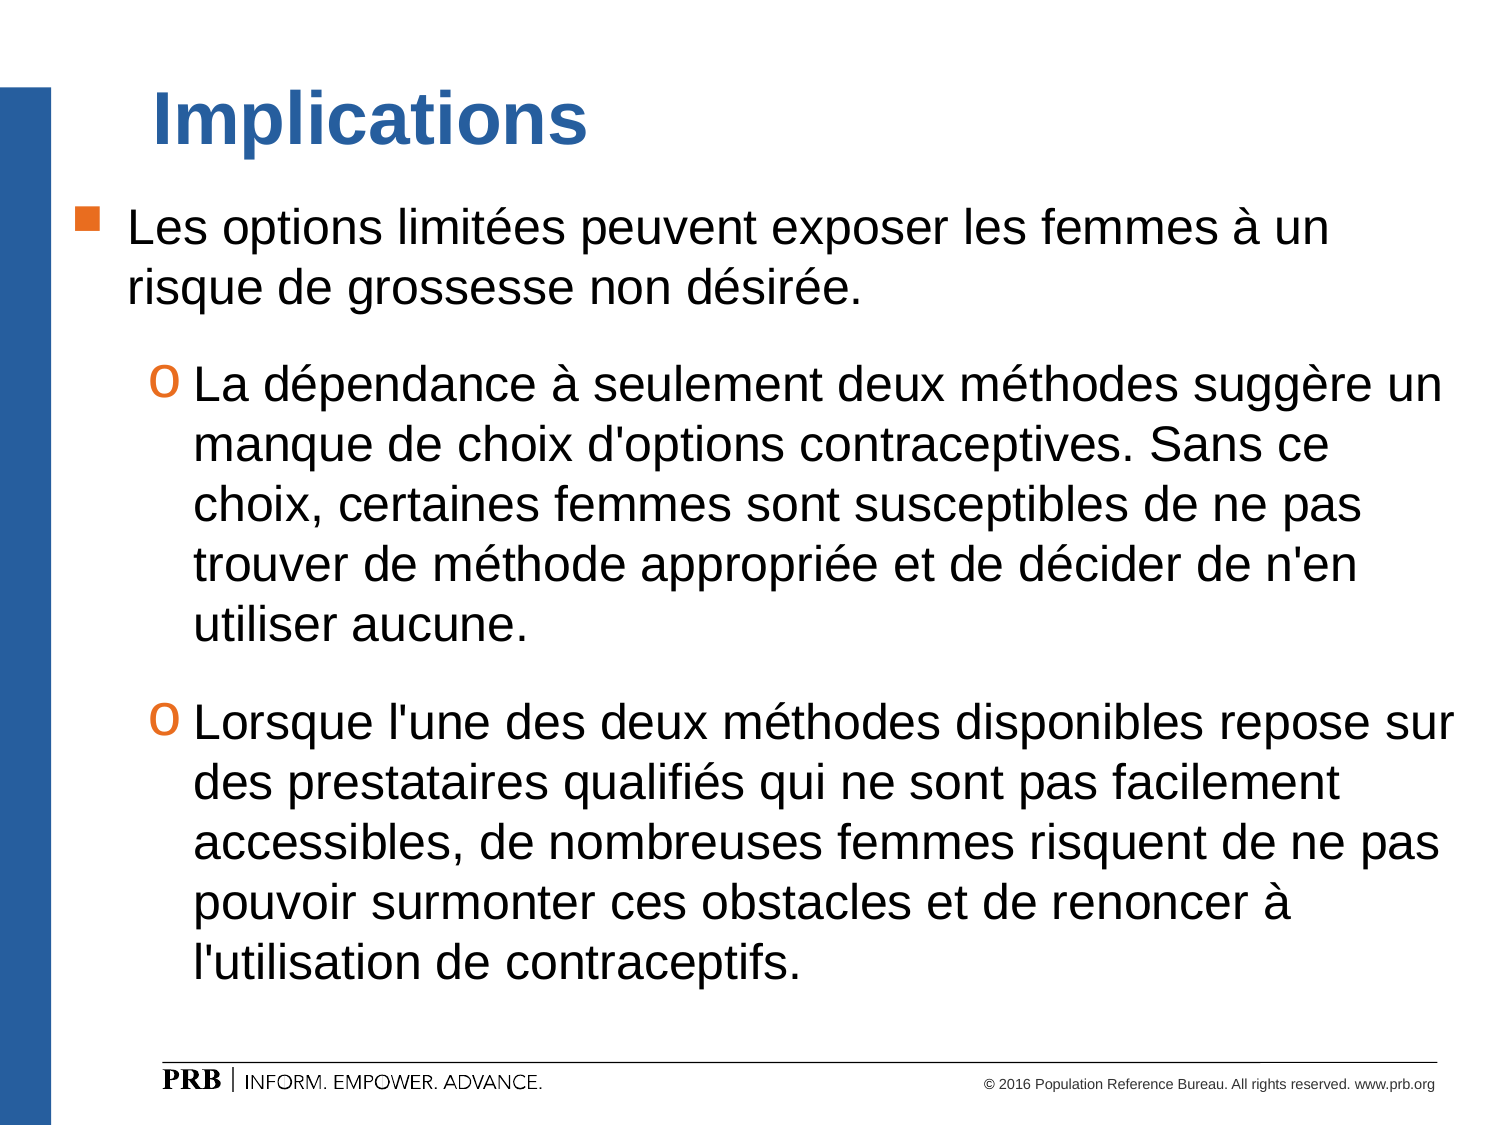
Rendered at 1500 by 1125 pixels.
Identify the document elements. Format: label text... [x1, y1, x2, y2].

list Les options limitées peuvent exposer les femmes à un risque de grossesse non désirée. La dépendance à seulement deux méthodes suggère un manque de choix d'options contraceptives. Sans ce choix, certaines femmes sont susceptibles de ne pas trouver de méthode appropriée et de décider de n'en utiliser aucune. Lorsque l'une des deux méthodes disponibles repose sur des prestataires qualifiés qui ne sont pas facilement accessibles, de nombreuses femmes risquent de ne pas pouvoir surmonter ces obstacles et de renoncer à l'utilisation de contraceptifs. [56, 186, 1474, 1063]
title Implications [137, 62, 1408, 186]
